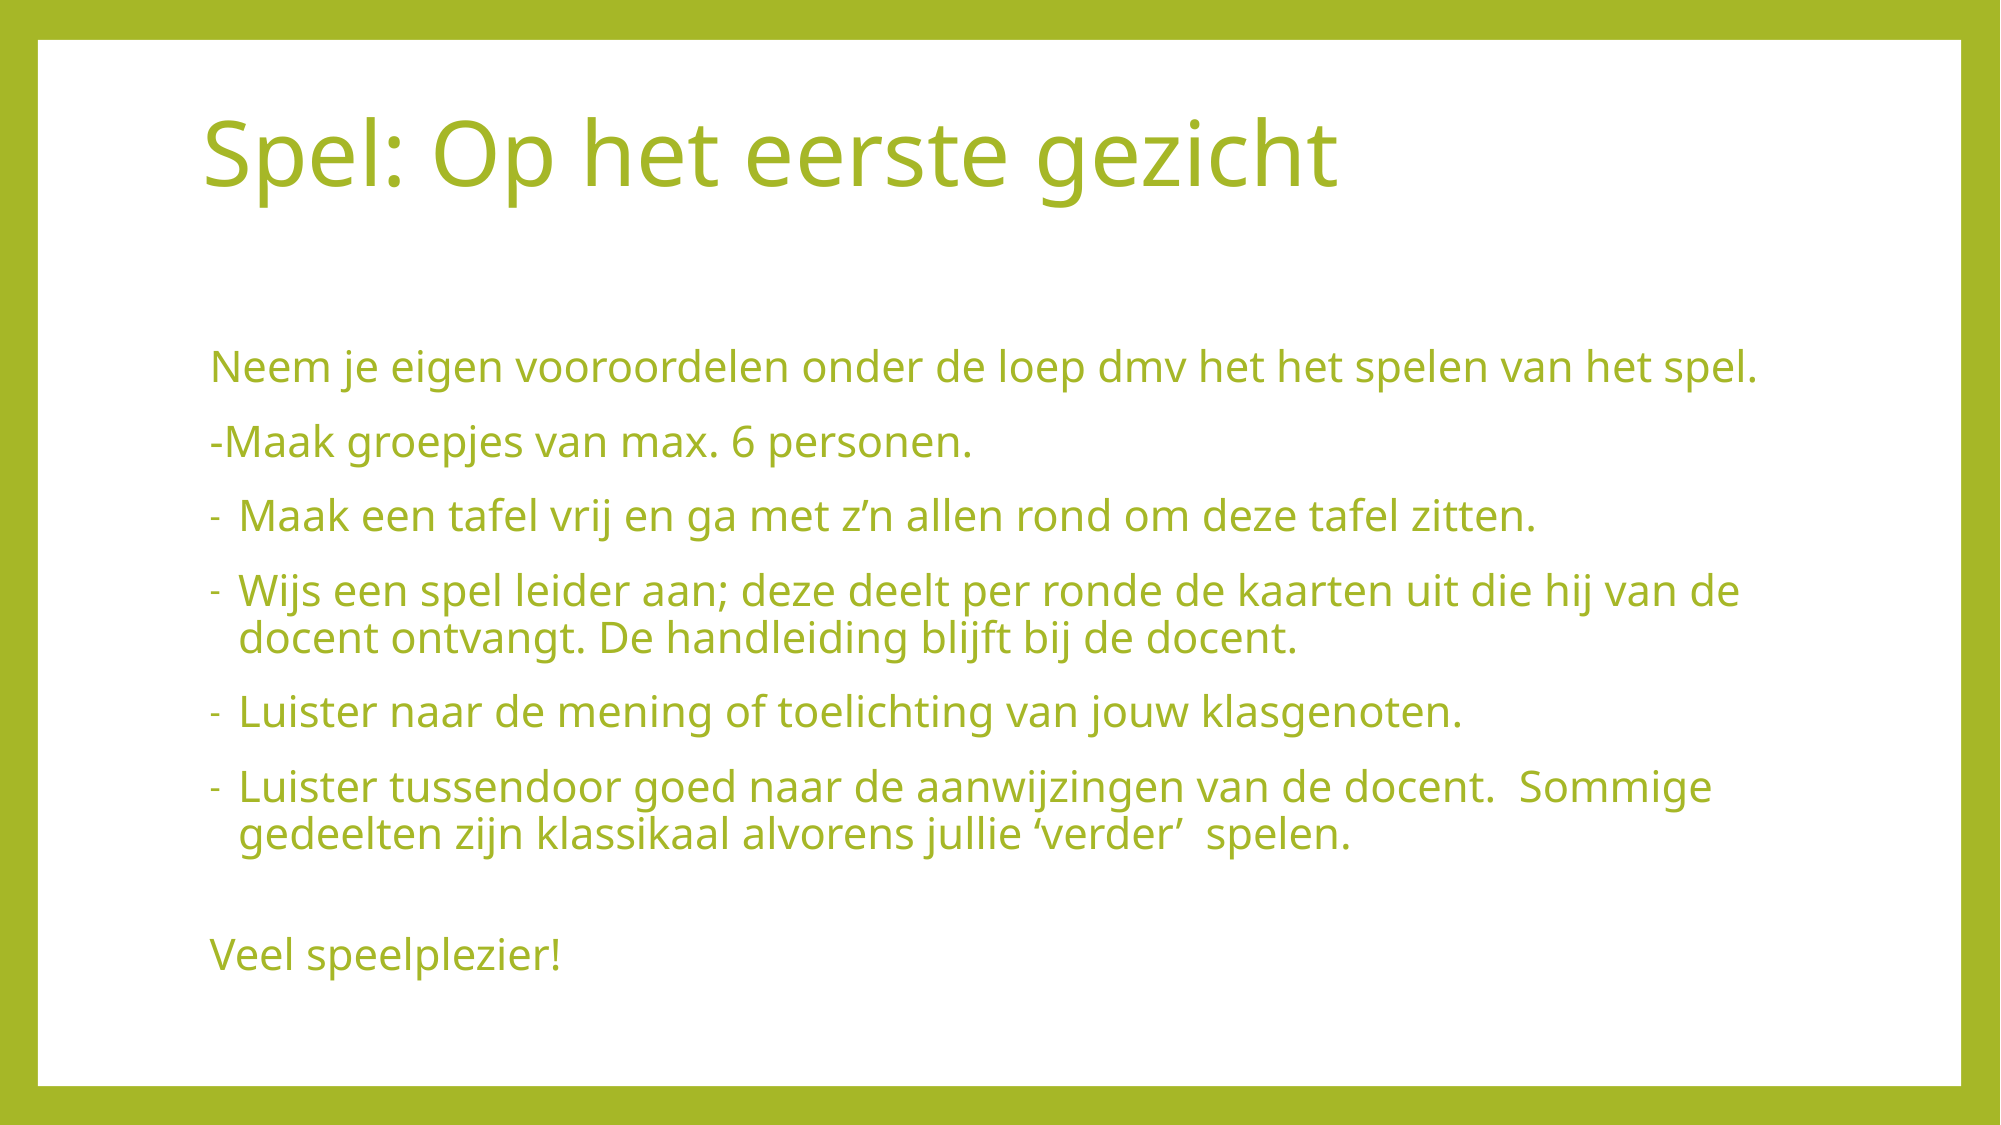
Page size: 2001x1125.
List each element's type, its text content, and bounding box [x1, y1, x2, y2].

title Spel: Op het eerste gezicht [187, 99, 1808, 323]
list Neem je eigen vooroordelen onder de loep dmv het het spelen van het spel. -Maak groepjes van max. 6 personen. Maak een tafel vrij en ga met z’n allen rond om deze tafel zitten. Wijs een spel leider aan; deze deelt per ronde de kaarten uit die hij van de docent ontvangt. De handleiding blijft bij de docent. Luister naar de mening of toelichting van jouw klasgenoten. Luister tussendoor goed naar de aanwijzingen van de docent. Sommige gedeelten zijn klassikaal alvorens jullie ‘verder’ spelen. Veel speelplezier! [187, 337, 1808, 1000]
